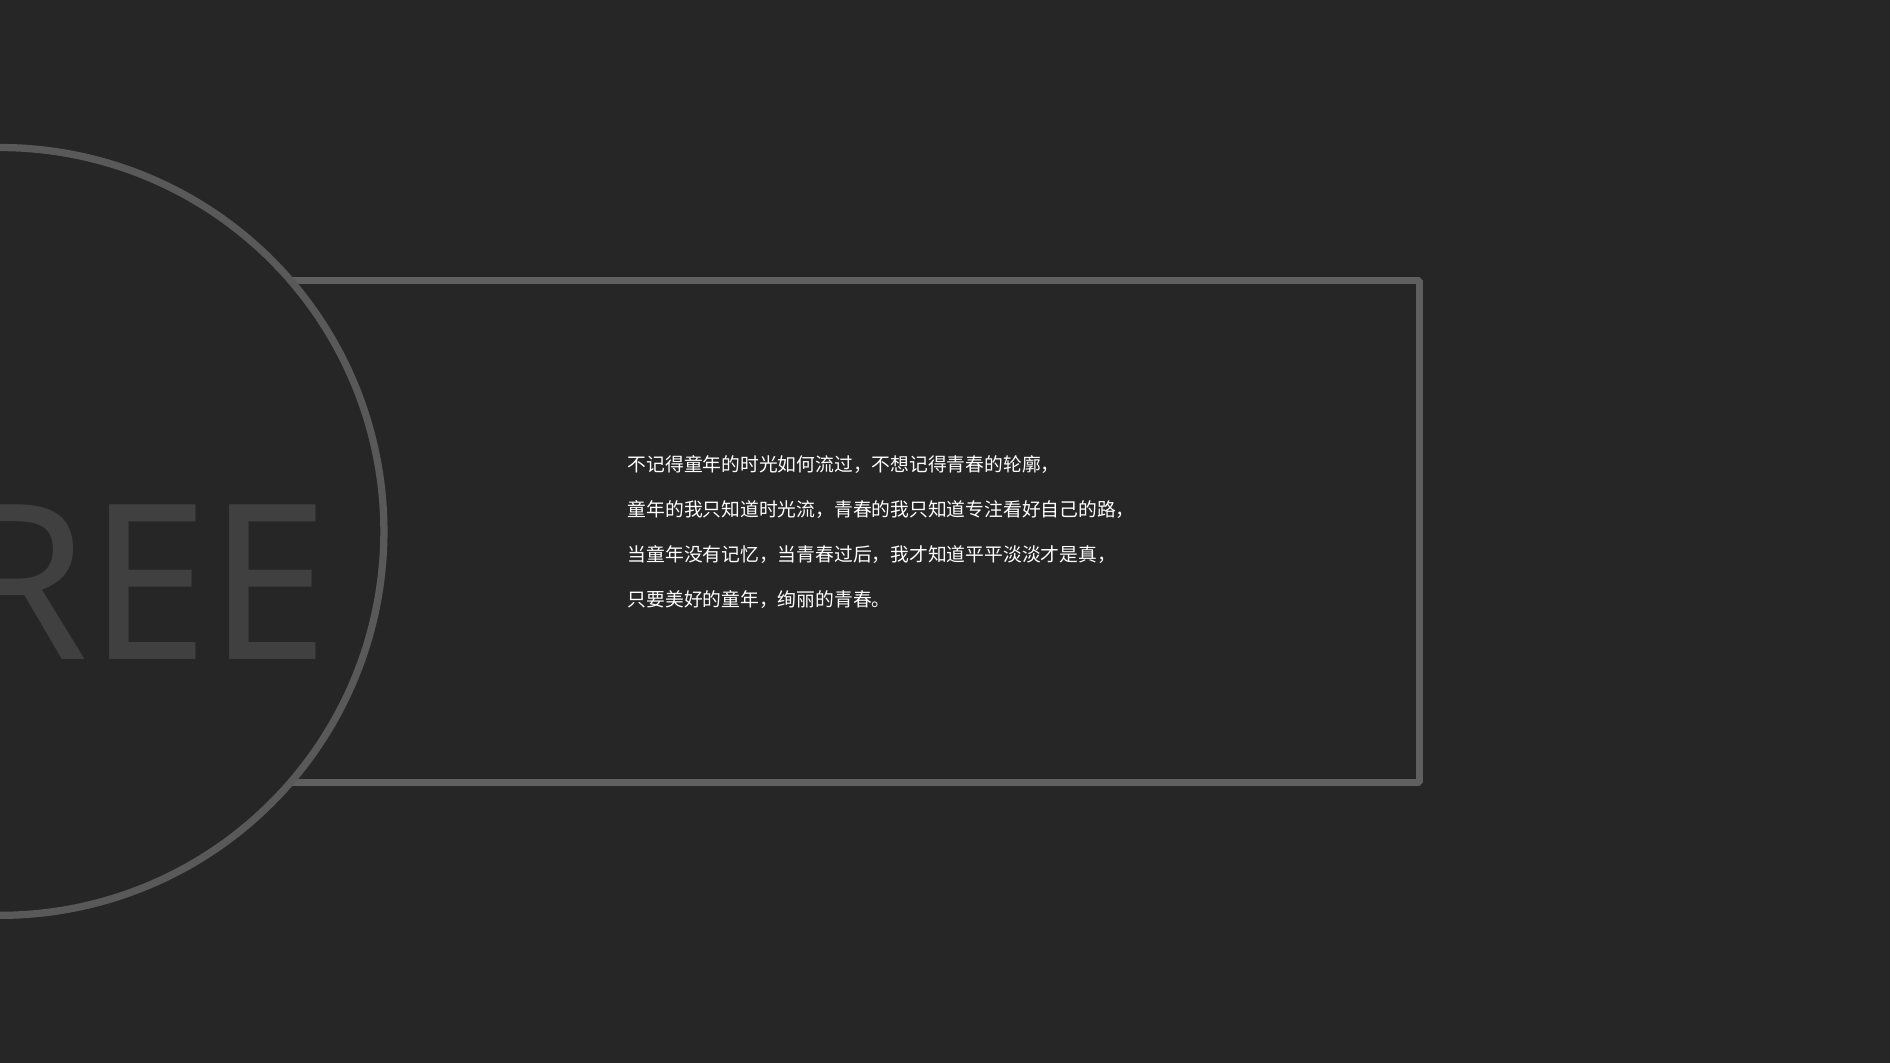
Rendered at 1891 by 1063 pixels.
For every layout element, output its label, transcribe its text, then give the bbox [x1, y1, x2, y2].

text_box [0, 146, 385, 916]
text_box [389, 278, 1422, 785]
text_box 不记得童年的时光如何流过，不想记得青春的轮廓， 童年的我只知道时光流，青春的我只知道专注看好自己的路， 当童年没有记忆，当青春过后，我才知道平平淡淡才是真， 只要美好的童年，绚丽的青春。 [612, 422, 1149, 618]
